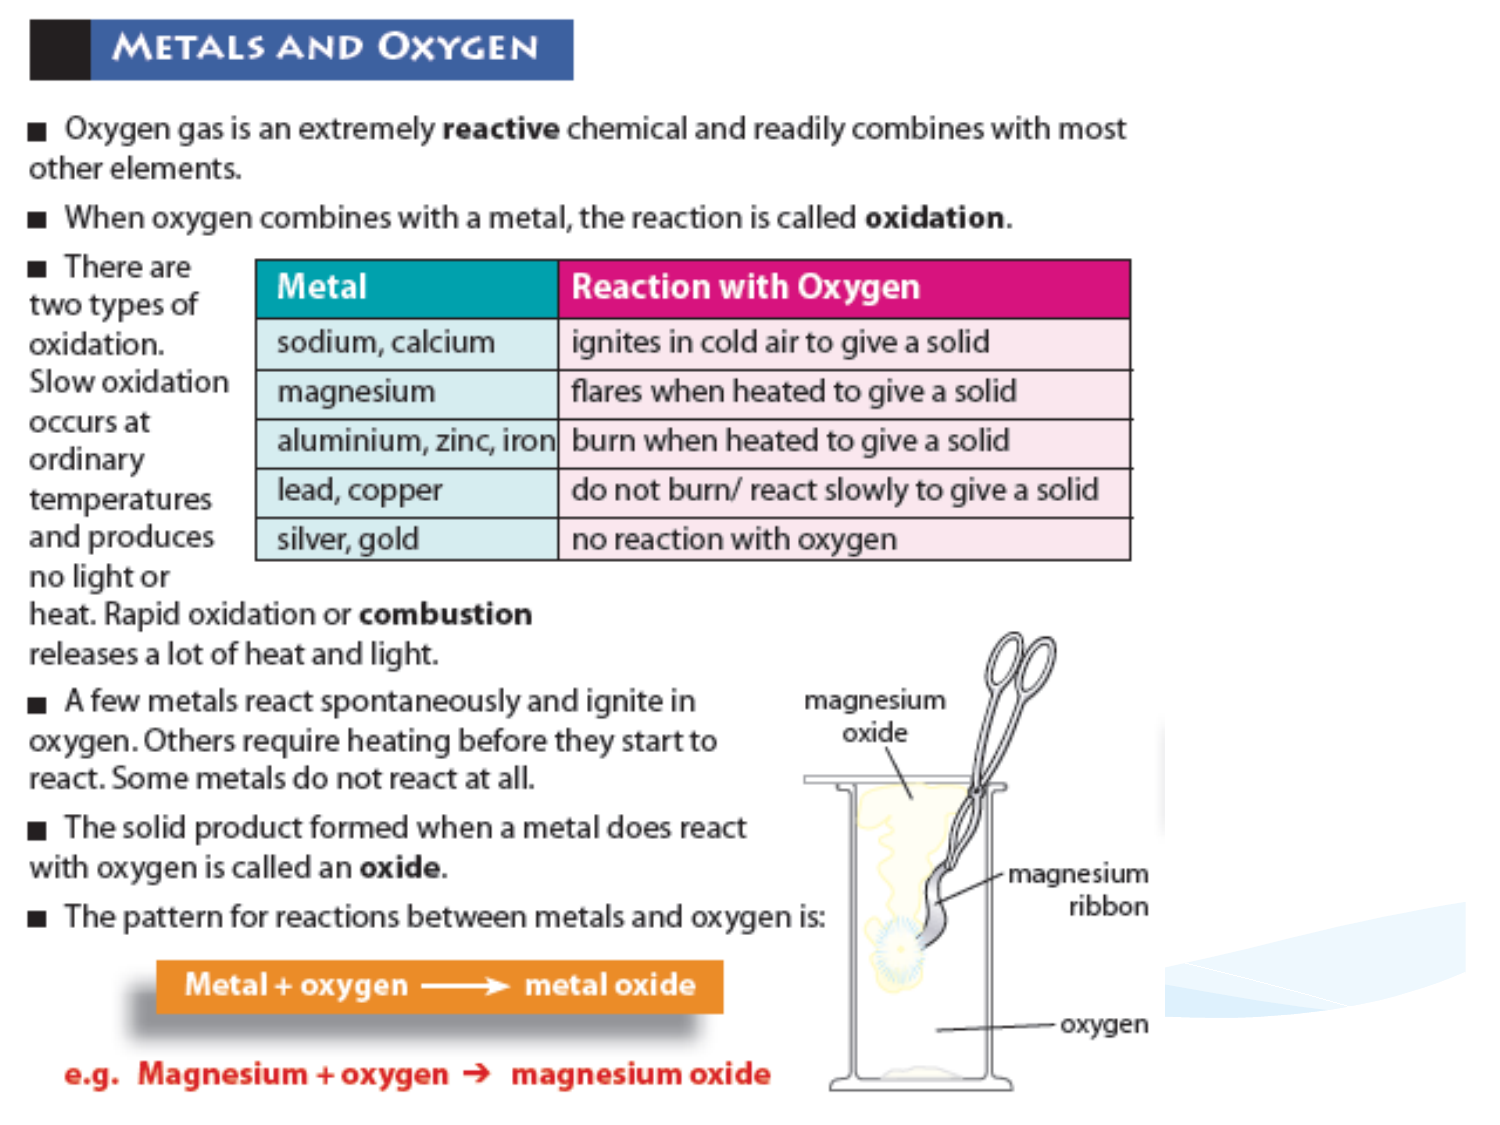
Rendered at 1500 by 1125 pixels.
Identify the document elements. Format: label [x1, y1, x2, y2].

picture [0, 0, 1166, 1125]
